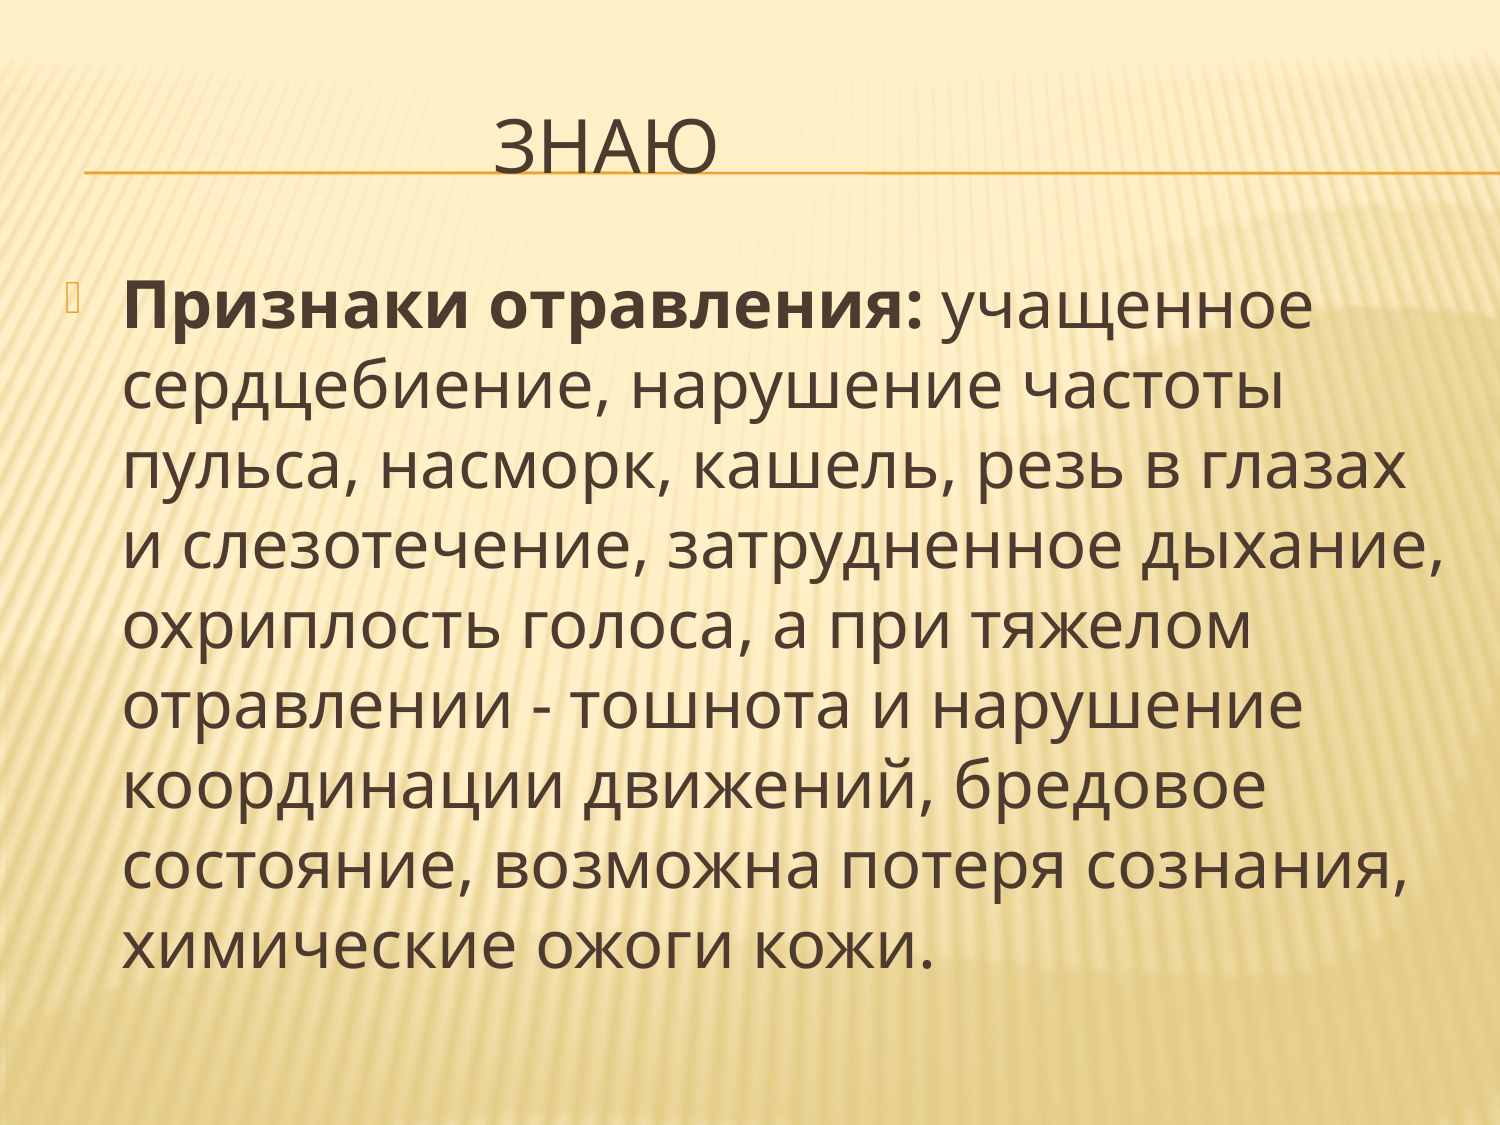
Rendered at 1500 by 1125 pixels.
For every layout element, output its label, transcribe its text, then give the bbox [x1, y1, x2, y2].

list Признаки отравления: учащенное сердцебиение, нарушение частоты пульса, насморк, кашель, резь в глазах и слезотечение, затрудненное дыхание, охриплость голоса, а при тяжелом отравлении - тошнота и нарушение координации движений, бредовое состояние, возможна потеря сознания, химические ожоги кожи. [50, 254, 1475, 998]
title знаю [50, 75, 1475, 213]
